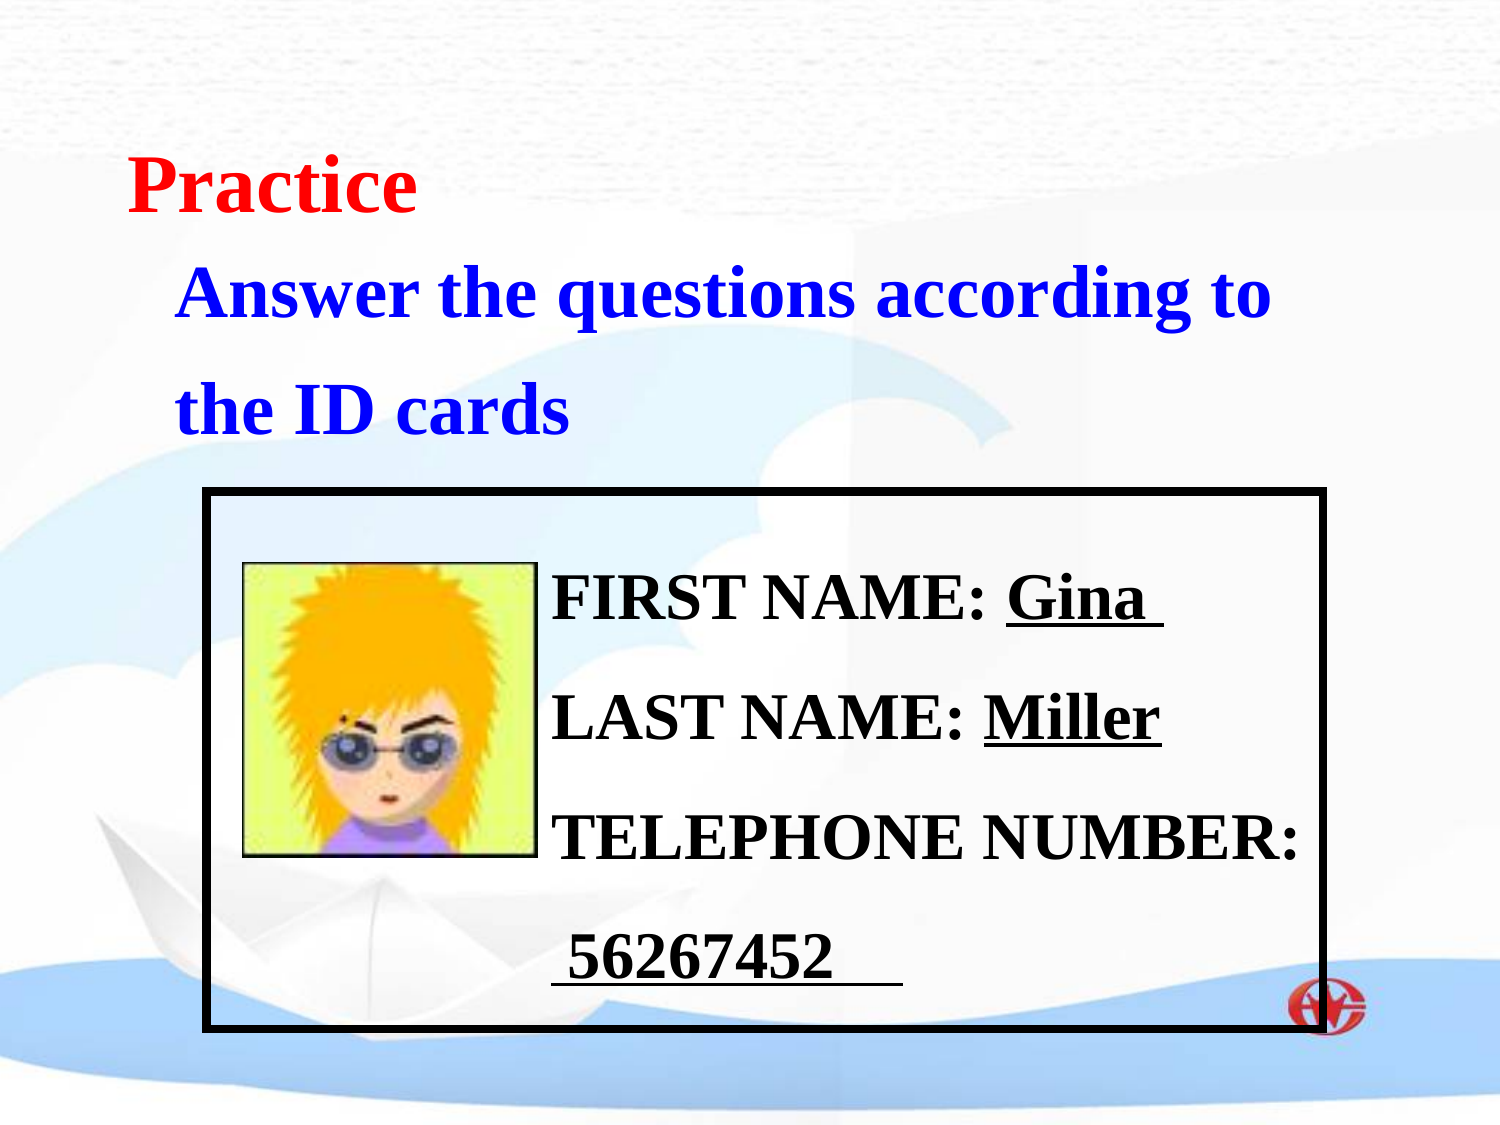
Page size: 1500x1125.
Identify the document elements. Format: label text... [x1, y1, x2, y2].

text_box Answer the questions according to the ID cards [160, 207, 1308, 457]
picture [0, 0, 1500, 1125]
text_box [206, 491, 1323, 1030]
text_box Practice [112, 91, 434, 237]
